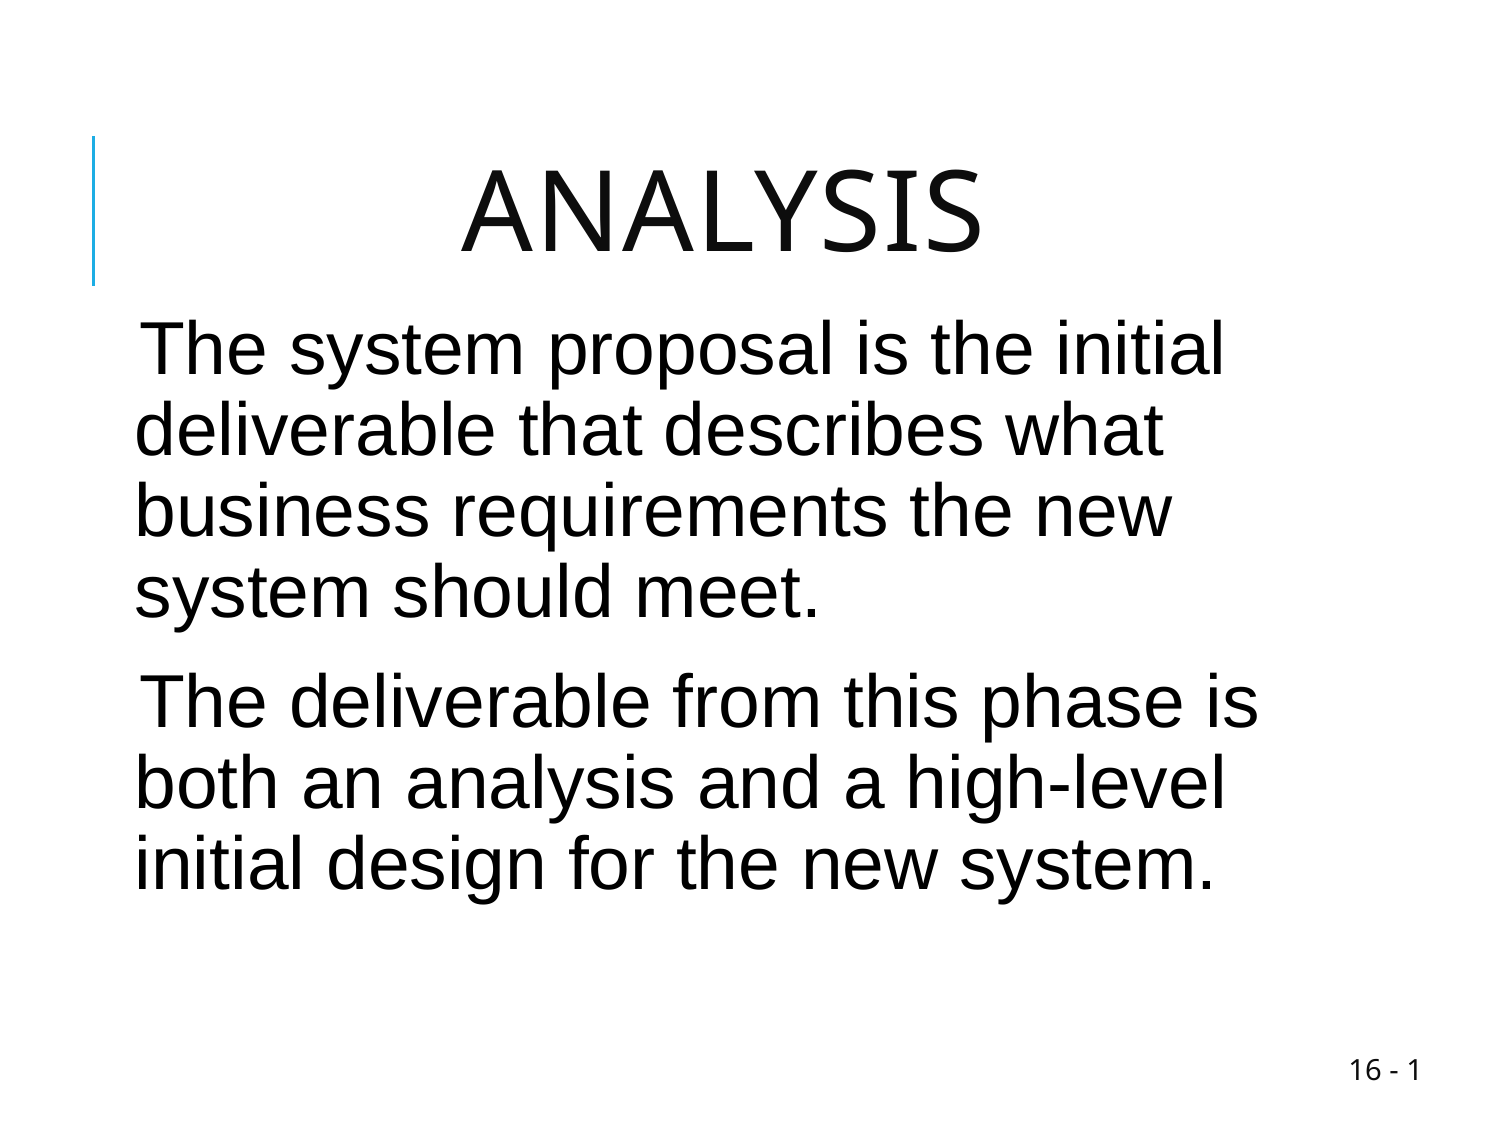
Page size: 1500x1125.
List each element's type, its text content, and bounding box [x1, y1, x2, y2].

title Analysis [126, 96, 1322, 342]
slide_number 1 - 16 [1333, 1061, 1454, 1107]
list The system proposal is the initial deliverable that describes what business requirements the new system should meet. The deliverable from this phase is both an analysis and a high-level initial design for the new system. [112, 302, 1308, 963]
